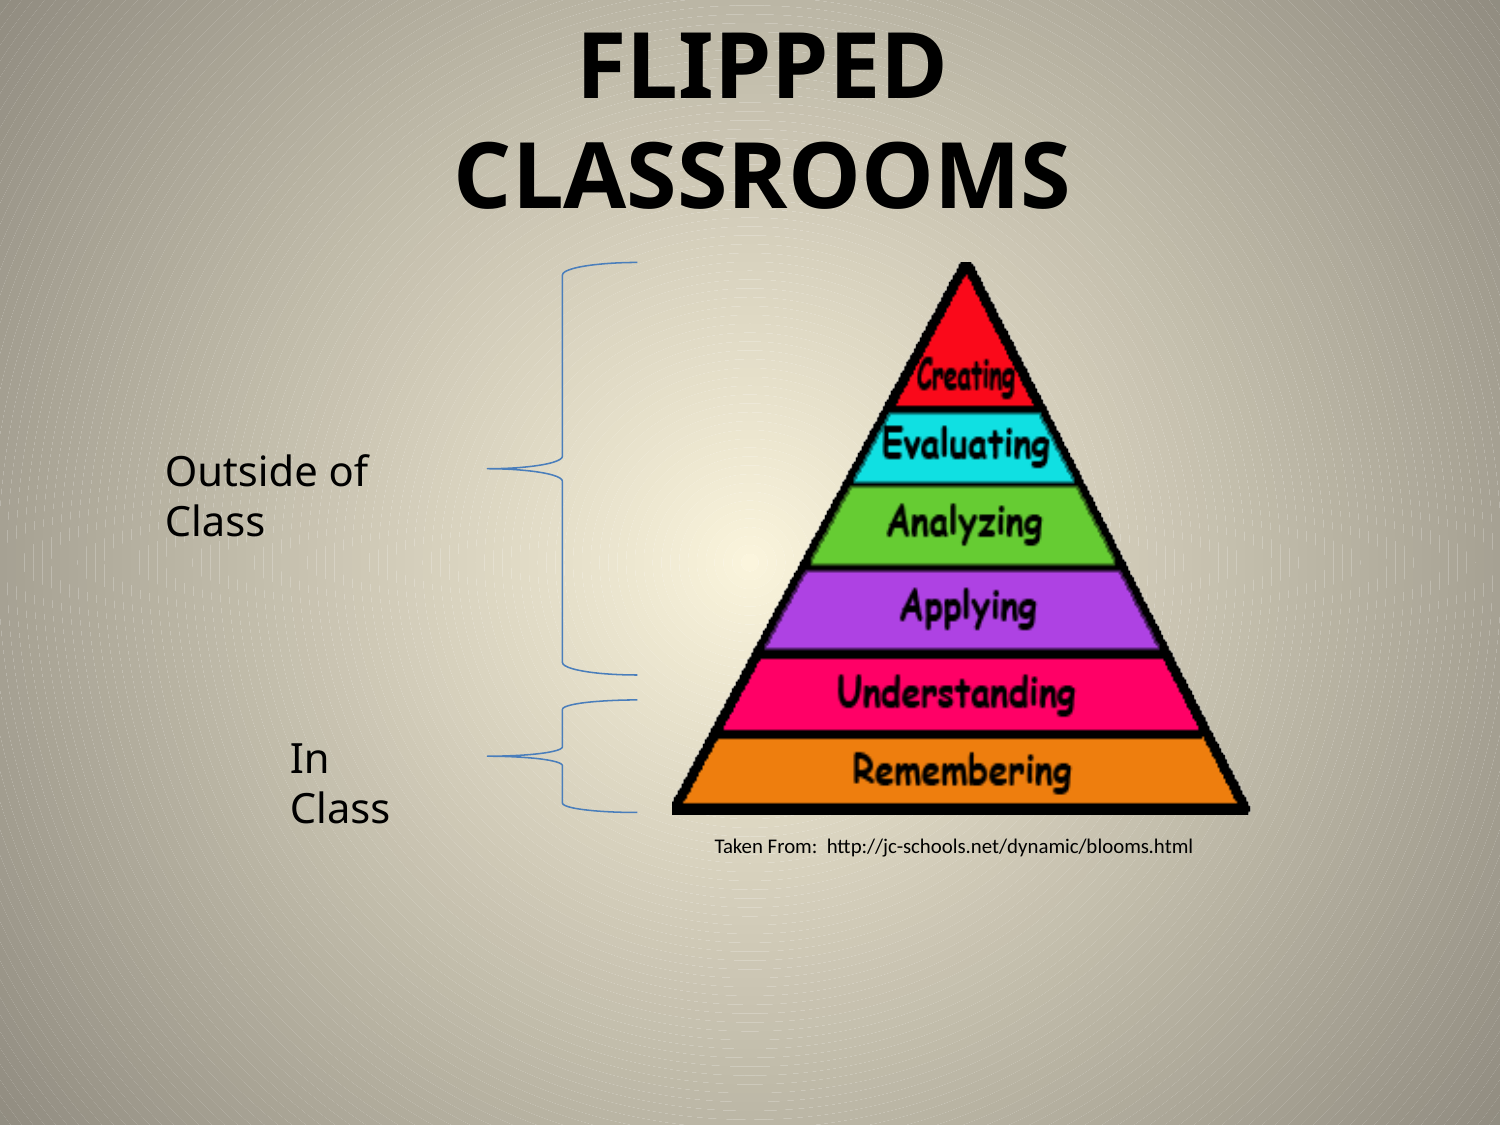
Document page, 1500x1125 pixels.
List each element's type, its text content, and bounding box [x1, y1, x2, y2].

title Flipped Classrooms [312, 0, 1213, 238]
text_box [486, 261, 638, 676]
text_box Outside of Class [150, 437, 475, 553]
text_box [486, 699, 638, 814]
text_box In Class [275, 724, 450, 840]
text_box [672, 262, 1253, 866]
